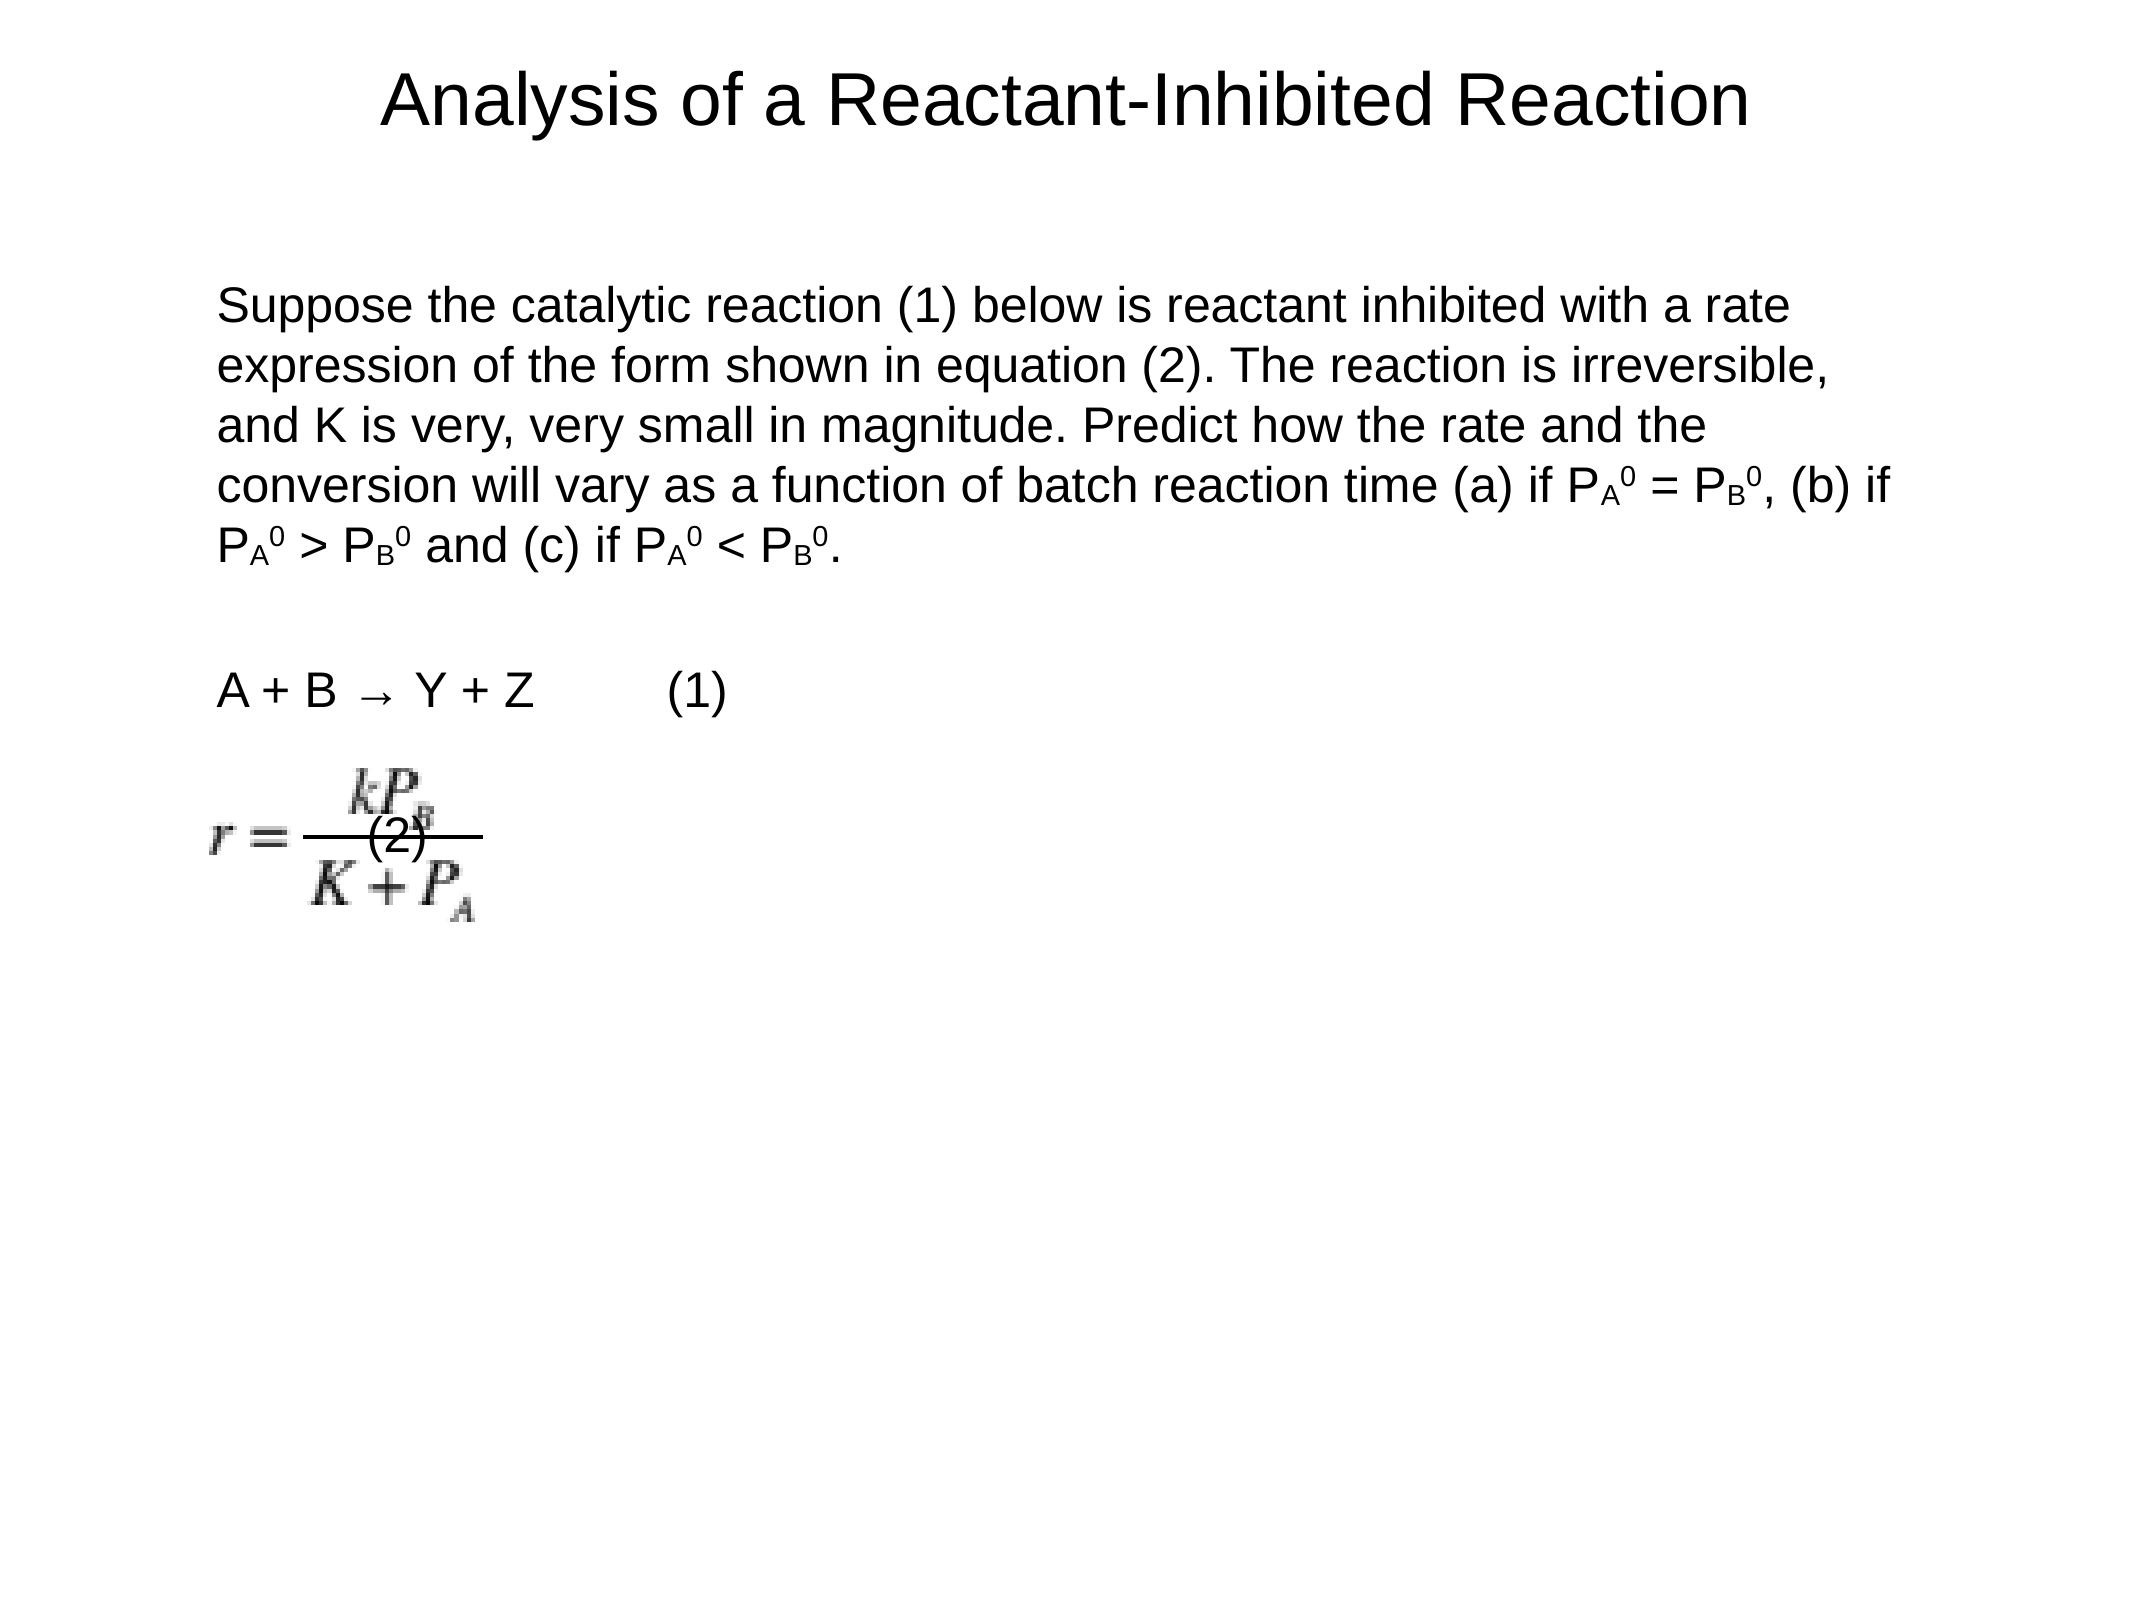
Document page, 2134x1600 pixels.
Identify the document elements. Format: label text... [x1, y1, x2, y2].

picture [201, 751, 492, 932]
list Suppose the catalytic reaction (1) below is reactant inhibited with a rate expression of the form shown in equation (2). The reaction is irreversible, and K is very, very small in magnitude. Predict how the rate and the conversion will vary as a function of batch reaction time (a) if PA0 = PB0, (b) if PA0 > PB0 and (c) if PA0 < PB0. A + B → Y + Z (1) (2) [208, 264, 1925, 1463]
title Analysis of a Reactant-Inhibited Reaction [208, 41, 1925, 250]
